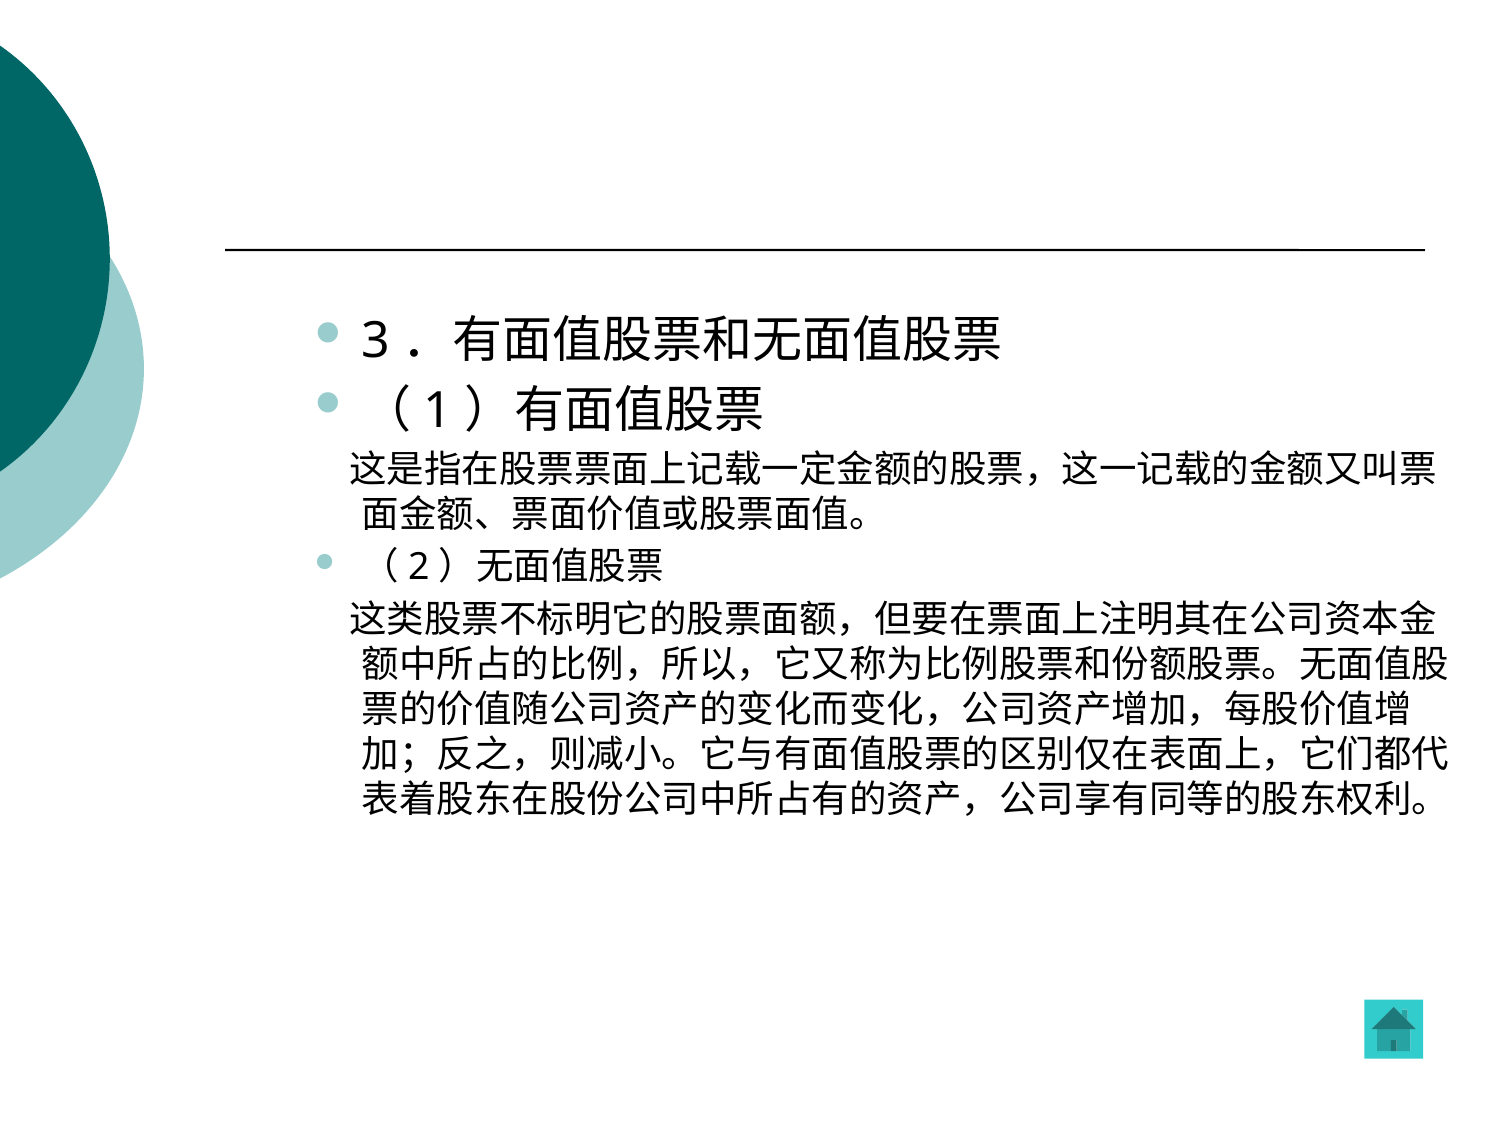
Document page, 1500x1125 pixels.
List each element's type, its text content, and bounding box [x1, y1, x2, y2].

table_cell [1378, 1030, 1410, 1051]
list 3．有面值股票和无面值股票 （1）有面值股票 这是指在股票票面上记载一定金额的股票，这一记载的金额又叫票面金额、票面价值或股票面值。 （2）无面值股票 这类股票不标明它的股票面额，但要在票面上注明其在公司资本金额中所占的比例，所以，它又称为比例股票和份额股票。无面值股票的价值随公司资产的变化而变化，公司资产增加，每股价值增加；反之，则减小。它与有面值股票的区别仅在表面上，它们都代表着股东在股份公司中所占有的资产，公司享有同等的股东权利。 [224, 299, 1471, 975]
text_box [1364, 999, 1424, 1059]
